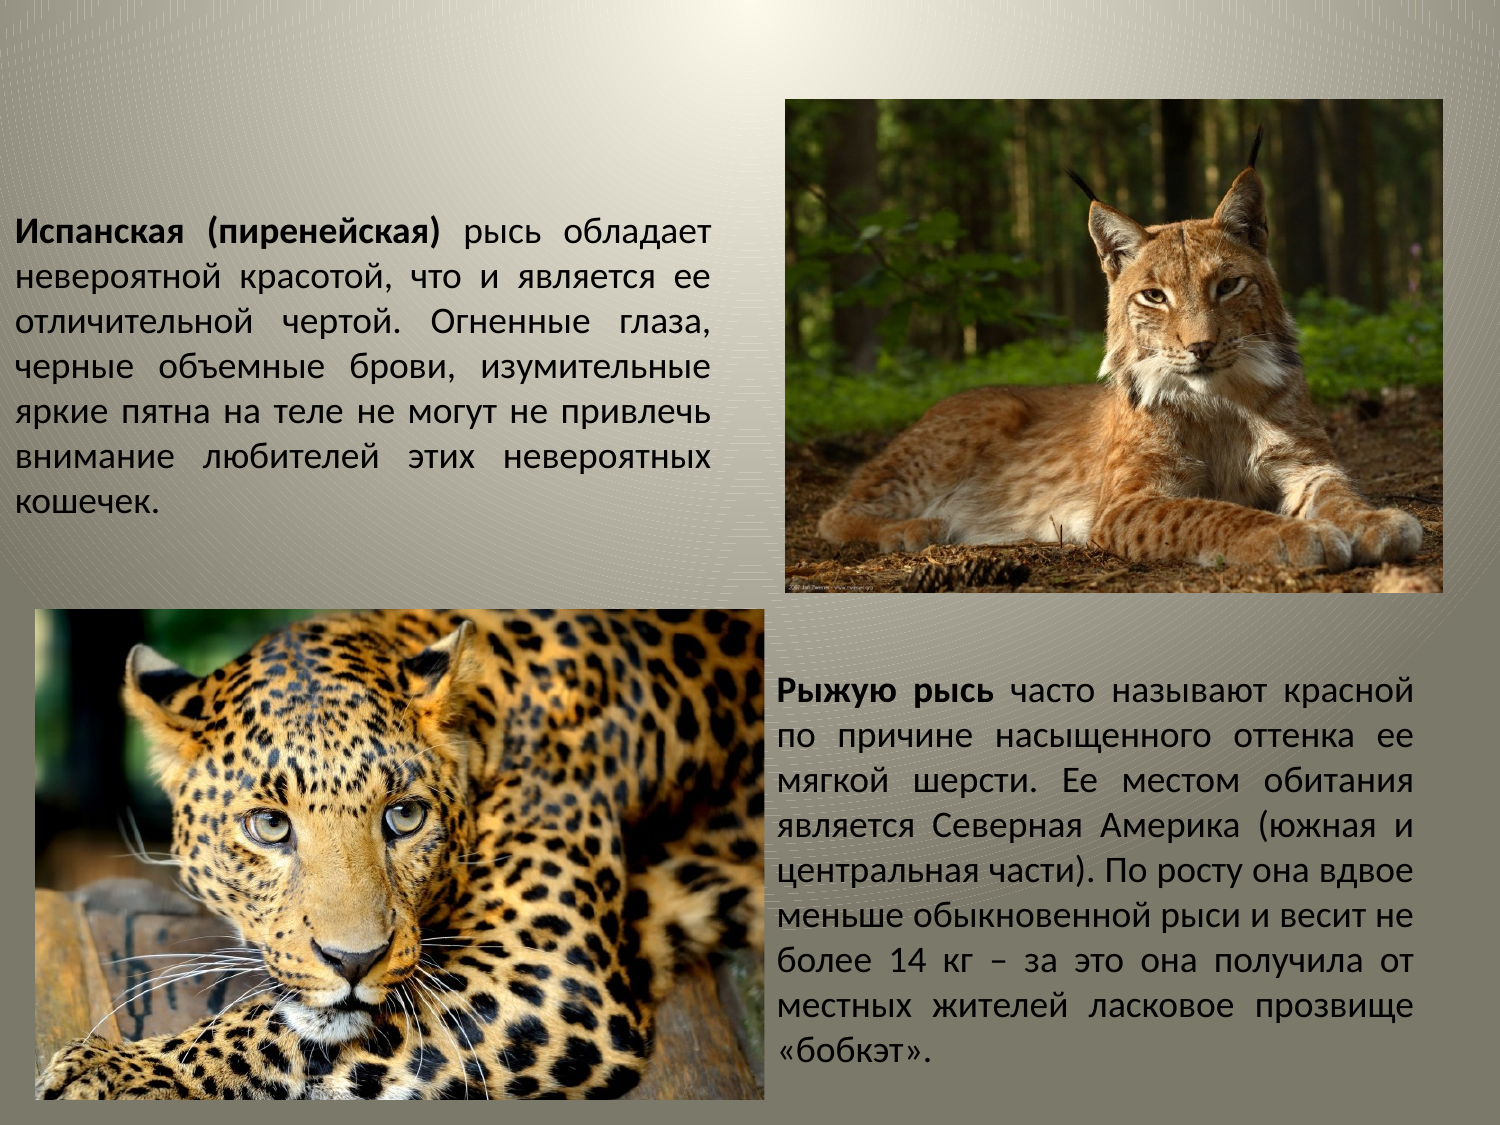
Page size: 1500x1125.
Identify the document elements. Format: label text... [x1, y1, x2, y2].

title Рыжую рысь часто называют красной по причине насыщенного оттенка ее мягкой шерсти. Ее местом обитания является Северная Америка (южная и центральная части). По росту она вдвое меньше обыкновенной рыси и весит не более 14 кг – за это она получила от местных жителей ласковое прозвище «бобкэт». [769, 773, 1430, 961]
text_box Испанская (пиренейская) рысь обладает невероятной красотой, что и является ее отличительной чертой. Огненные глаза, черные объемные брови, изумительные яркие пятна на теле не могут не привлечь внимание любителей этих невероятных кошечек. [0, 199, 727, 529]
picture [34, 609, 765, 1100]
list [784, 99, 1443, 594]
